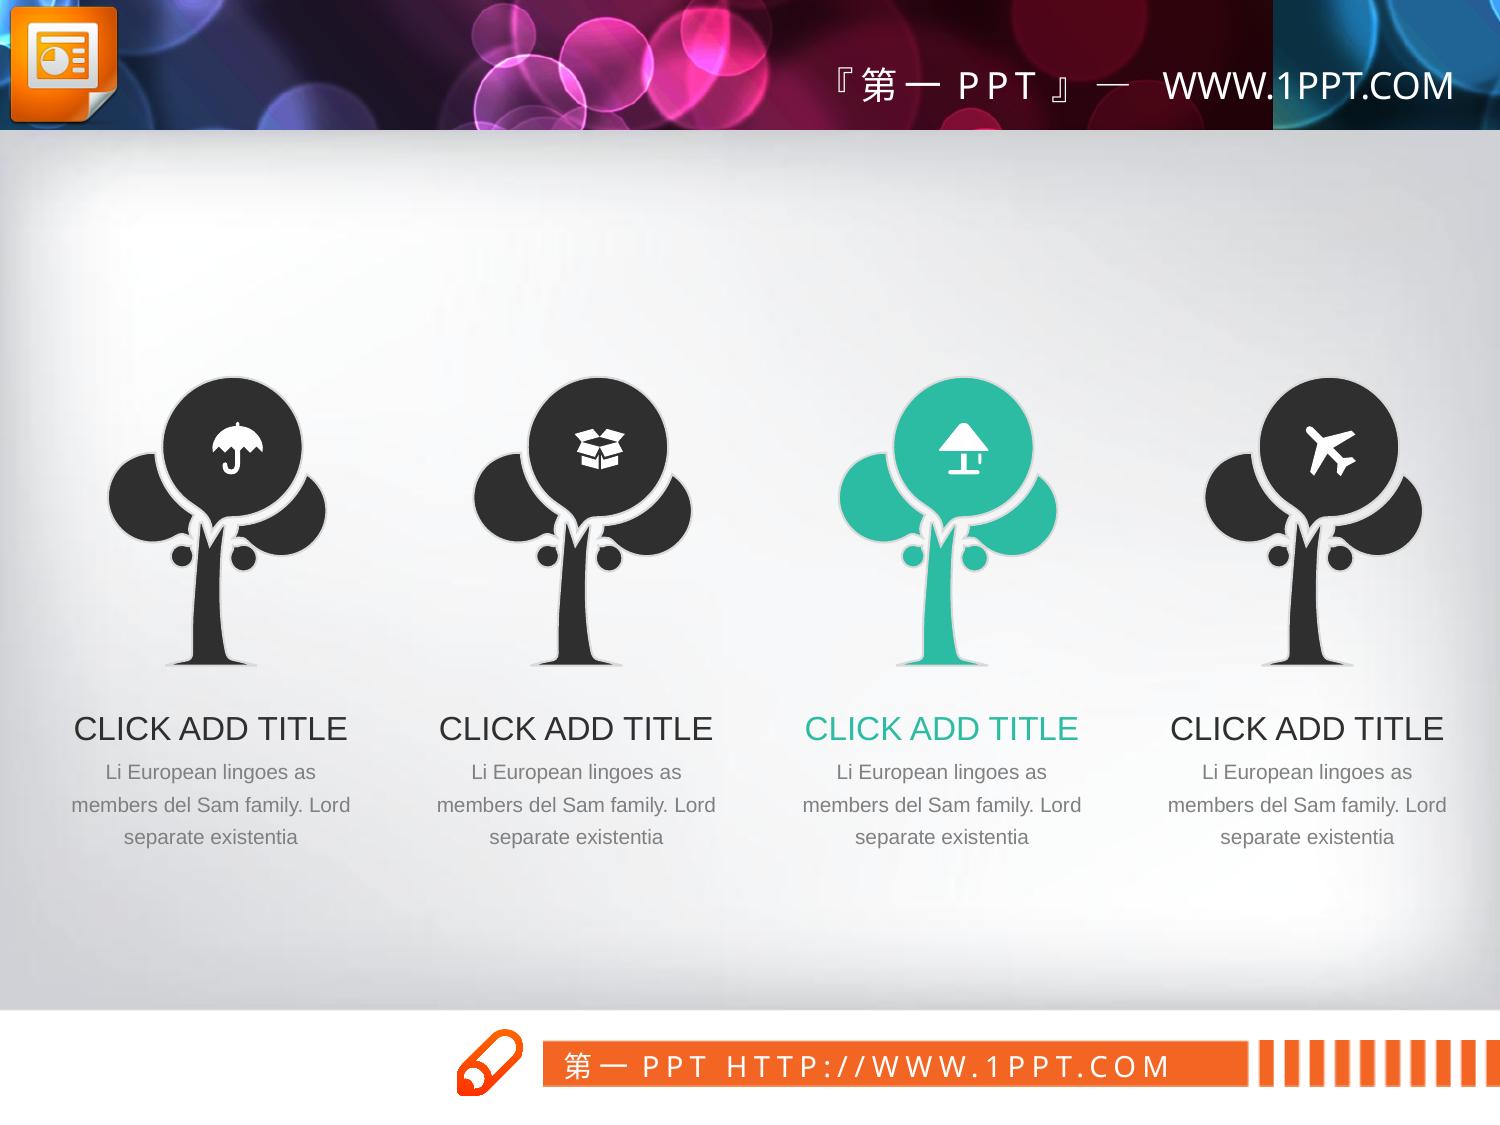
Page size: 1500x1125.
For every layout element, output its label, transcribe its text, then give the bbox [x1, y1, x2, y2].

text_box [1305, 426, 1356, 477]
text_box CLICK ADD TITLE [1155, 699, 1460, 744]
text_box Li European lingoes as members del Sam family. Lord separate existentia [418, 744, 735, 857]
text_box [901, 544, 925, 568]
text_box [574, 428, 626, 470]
text_box [1204, 452, 1291, 543]
text_box [473, 452, 560, 543]
text_box [530, 522, 623, 666]
text_box [107, 452, 194, 543]
text_box [893, 376, 1034, 532]
picture [0, 0, 1500, 1012]
text_box CLICK ADD TITLE [58, 699, 364, 744]
text_box [232, 474, 327, 557]
text_box [1261, 522, 1354, 666]
text_box CLICK ADD TITLE [789, 699, 1095, 744]
text_box [1329, 474, 1423, 557]
text_box [165, 522, 257, 666]
text_box Li European lingoes as members del Sam family. Lord separate existentia [53, 744, 369, 857]
text_box [838, 452, 926, 543]
text_box [212, 421, 263, 475]
text_box [595, 544, 623, 572]
text_box [598, 474, 692, 557]
picture [543, 1040, 1500, 1087]
text_box [536, 544, 559, 568]
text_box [938, 422, 990, 475]
text_box [1326, 544, 1354, 572]
text_box [230, 544, 257, 572]
text_box Li European lingoes as members del Sam family. Lord separate existentia [1149, 744, 1466, 857]
text_box [963, 474, 1058, 557]
text_box [1267, 544, 1290, 568]
text_box [896, 522, 988, 666]
text_box [961, 544, 988, 572]
text_box [527, 376, 669, 532]
text_box CLICK ADD TITLE [424, 699, 729, 744]
text_box [1258, 376, 1400, 532]
text_box [170, 544, 194, 568]
text_box Li European lingoes as members del Sam family. Lord separate existentia [784, 744, 1100, 857]
text_box [162, 376, 303, 532]
